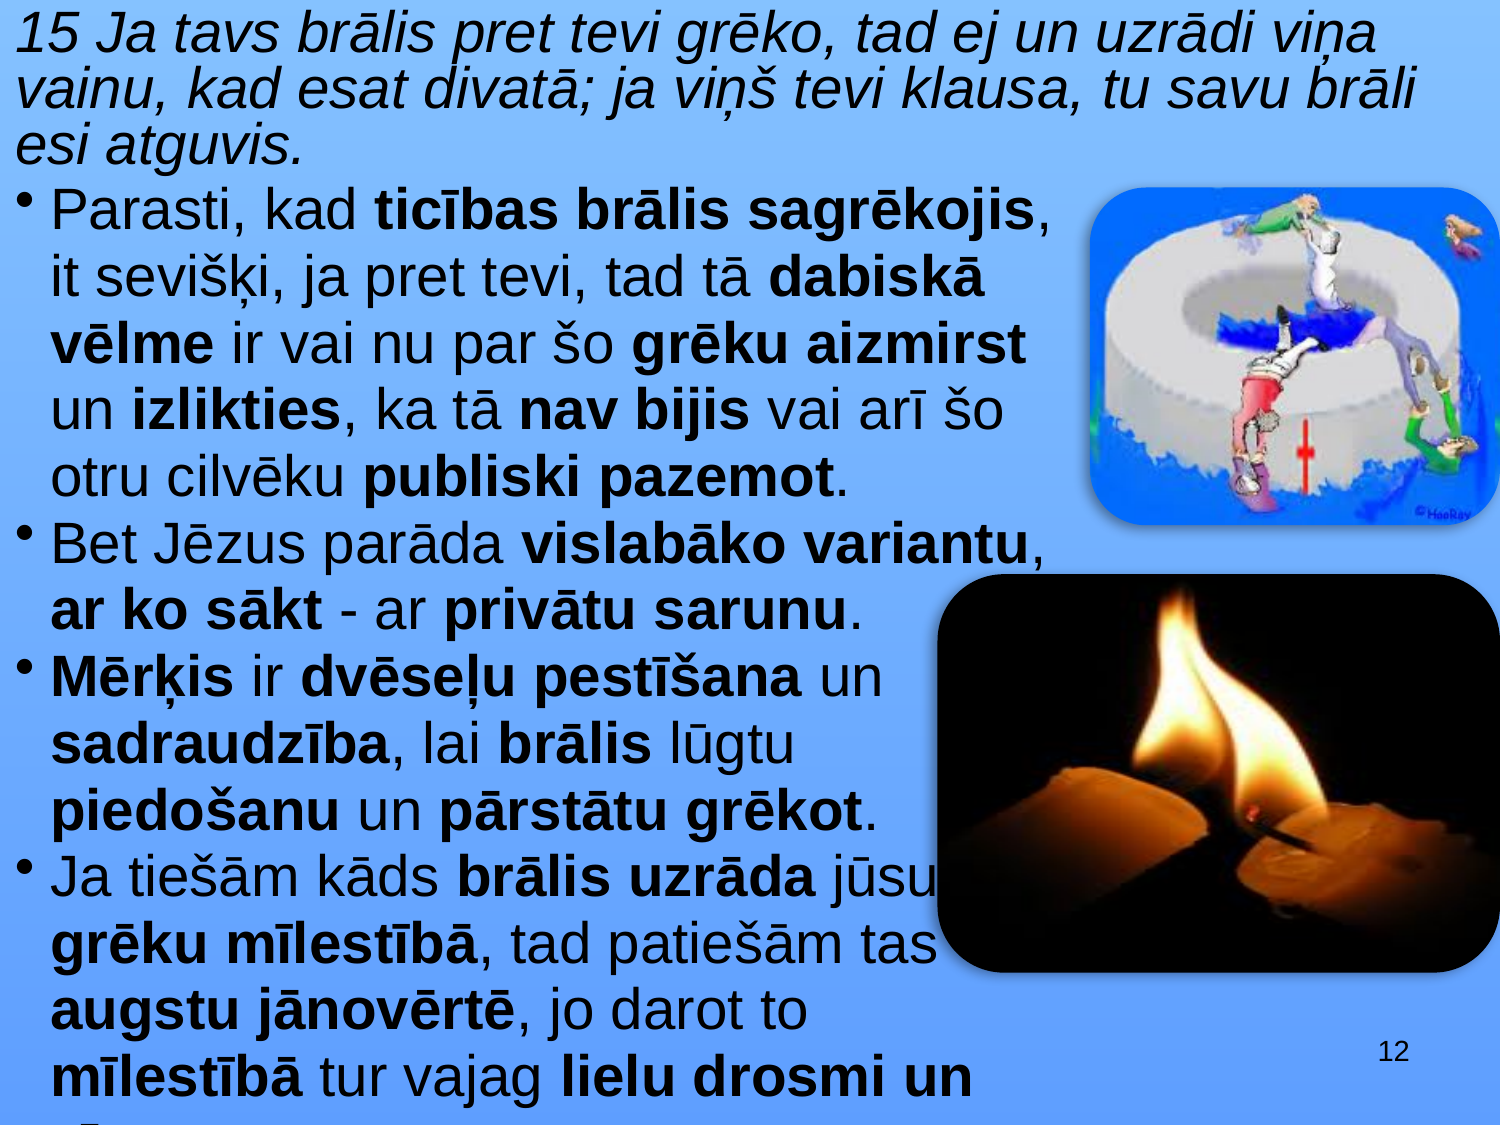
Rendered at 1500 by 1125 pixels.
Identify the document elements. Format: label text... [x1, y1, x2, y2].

slide_number 12 [1074, 1024, 1426, 1103]
text_box Parasti, kad ticības brālis sagrēkojis, it sevišķi, ja pret tevi, tad tā dabiskā vēlme ir vai nu par šo grēku aizmirst un izlikties, ka tā nav bijis vai arī šo otru cilvēku publiski pazemot. Bet Jēzus parāda vislabāko variantu, ar ko sākt - ar privātu sarunu. Mērķis ir dvēseļu pestīšana un sadraudzība, lai brālis lūgtu piedošanu un pārstātu grēkot. Ja tiešām kāds brālis uzrāda jūsu grēku mīlestībā, tad patiešām tas augstu jānovērtē, jo darot to mīlestībā tur vajag lielu drosmi un rūpes. [0, 167, 1078, 1125]
picture [937, 573, 1500, 973]
list 15 Ja tavs brālis pret tevi grēko, tad ej un uzrādi viņa vainu, kad esat divatā; ja viņš tevi klausa, tu savu brāli esi atguvis. [0, 0, 1500, 178]
picture [1089, 187, 1500, 526]
